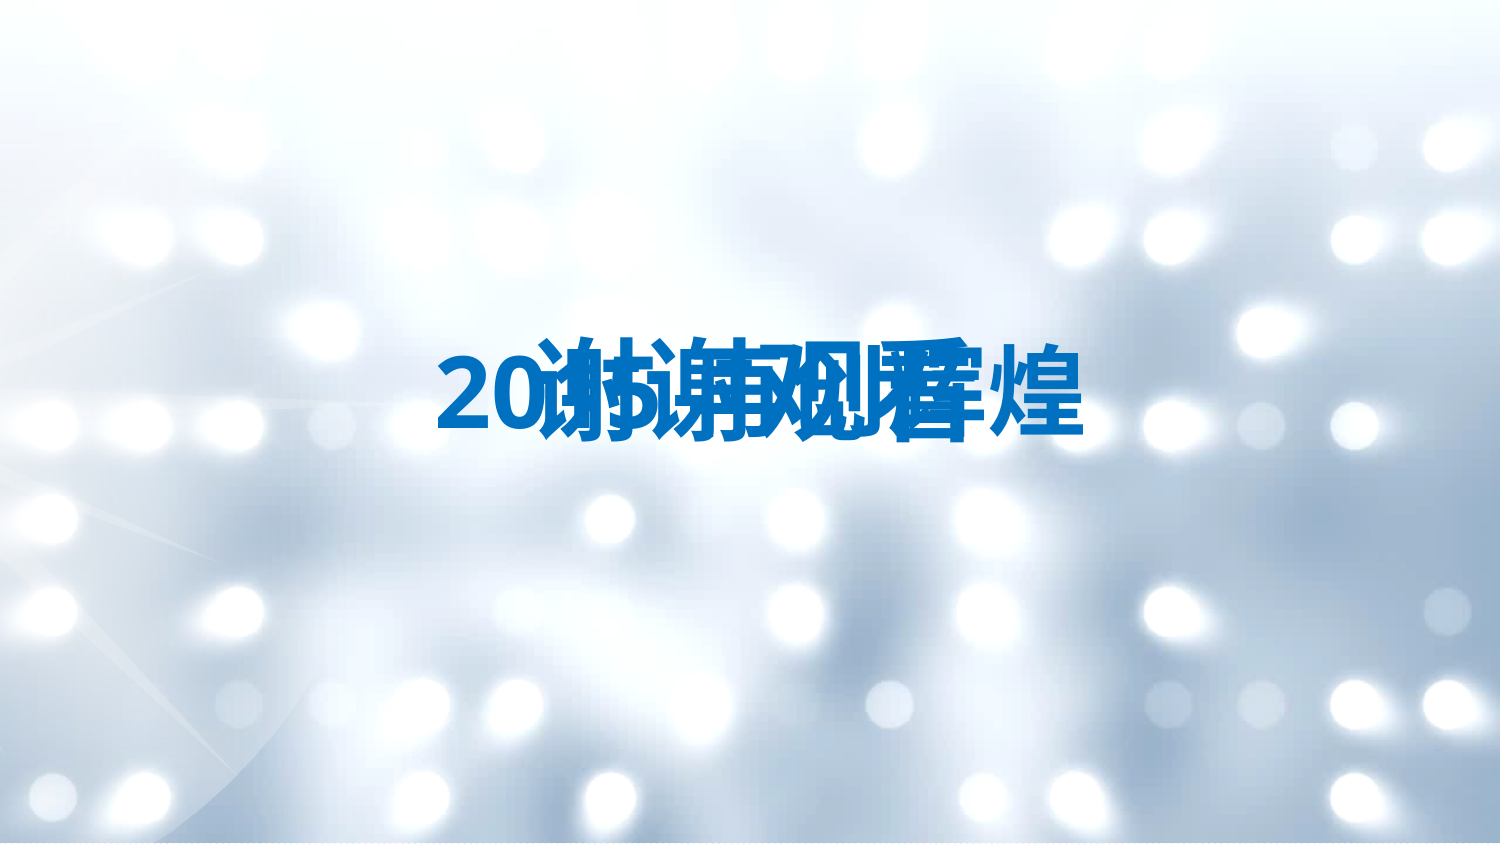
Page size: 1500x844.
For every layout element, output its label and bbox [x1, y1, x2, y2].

text_box [0, 0, 421, 844]
text_box [424, 0, 1500, 844]
